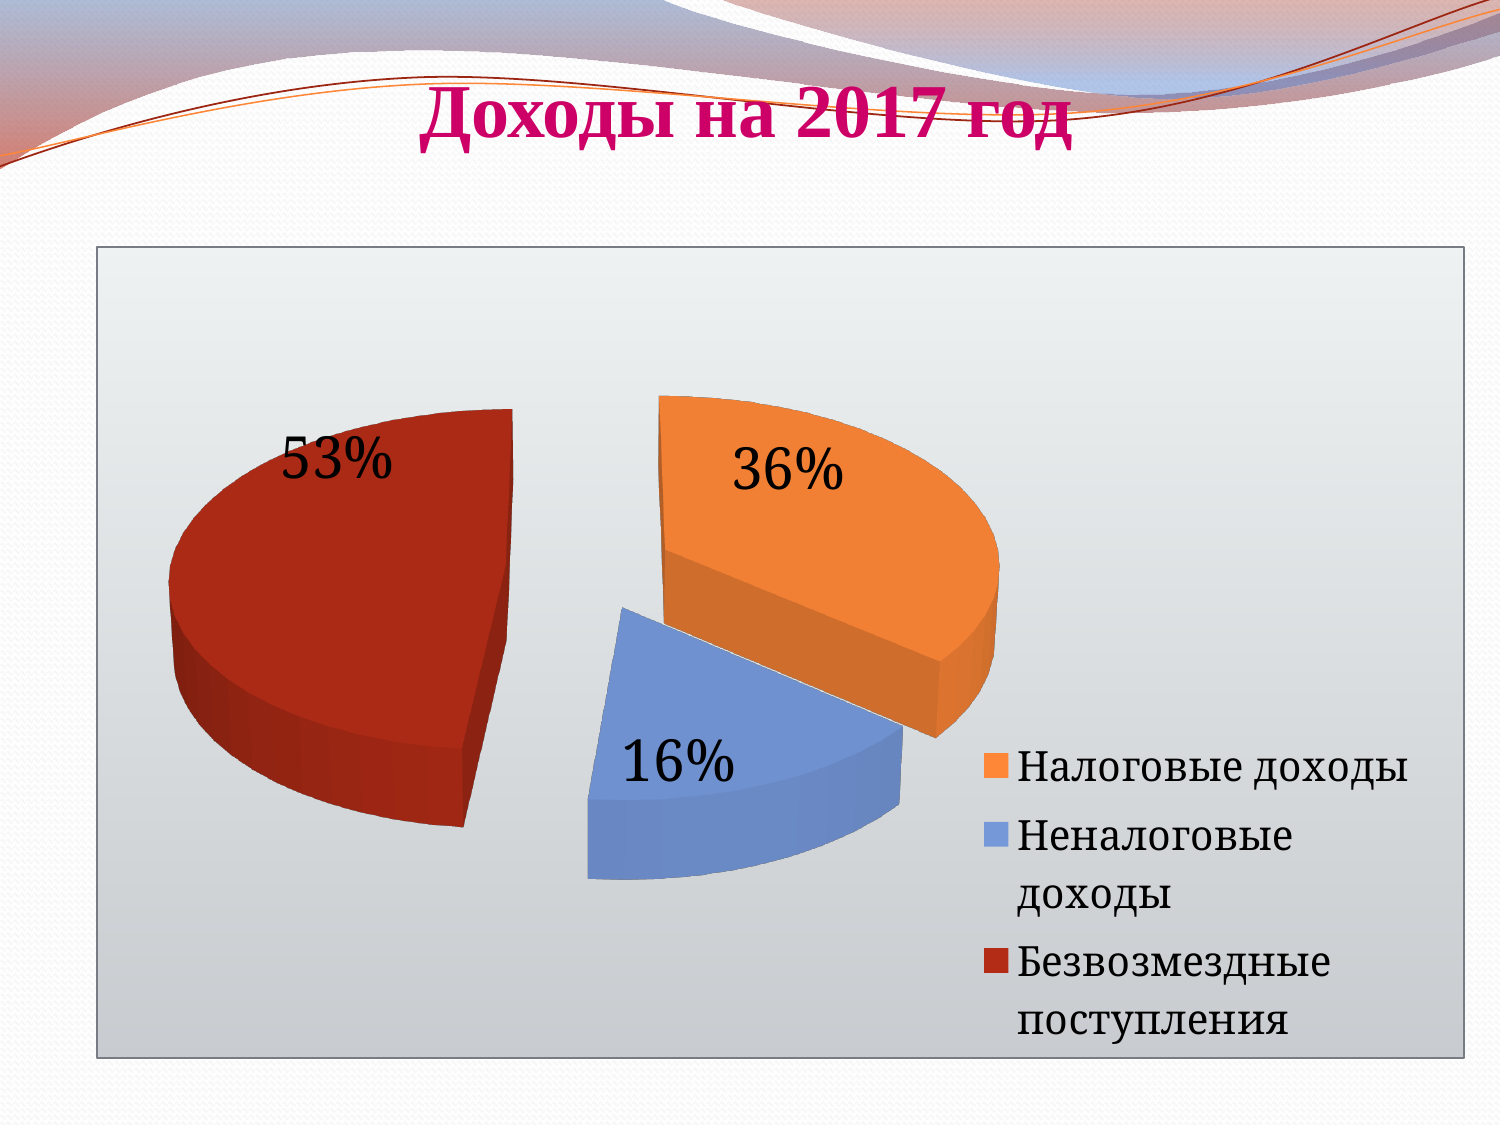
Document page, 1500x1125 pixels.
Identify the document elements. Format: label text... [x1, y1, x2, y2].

title Доходы на 2017 год [75, 52, 1418, 153]
chart [58, 245, 1466, 1060]
